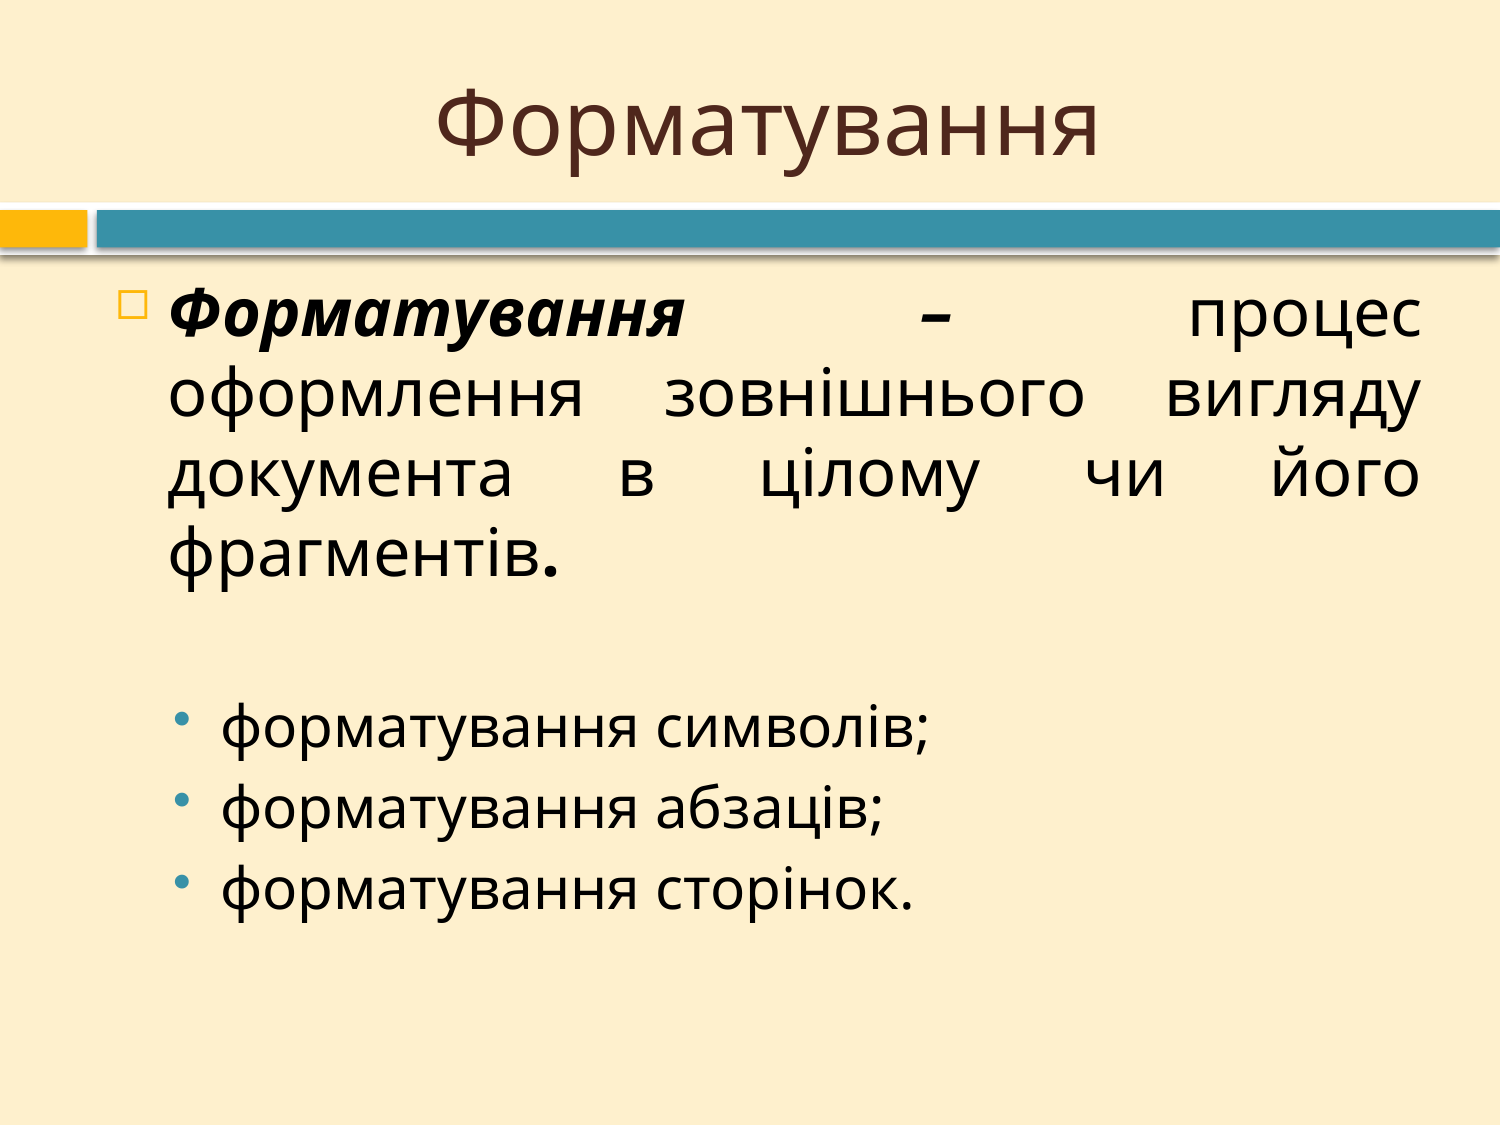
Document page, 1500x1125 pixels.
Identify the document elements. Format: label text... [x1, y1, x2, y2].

title Форматування [100, 37, 1438, 200]
list Форматування – процес оформлення зовнішнього вигляду документа в цілому чи його фрагментів. форматування символів; форматування абзаців; форматування сторінок. [100, 262, 1438, 1000]
